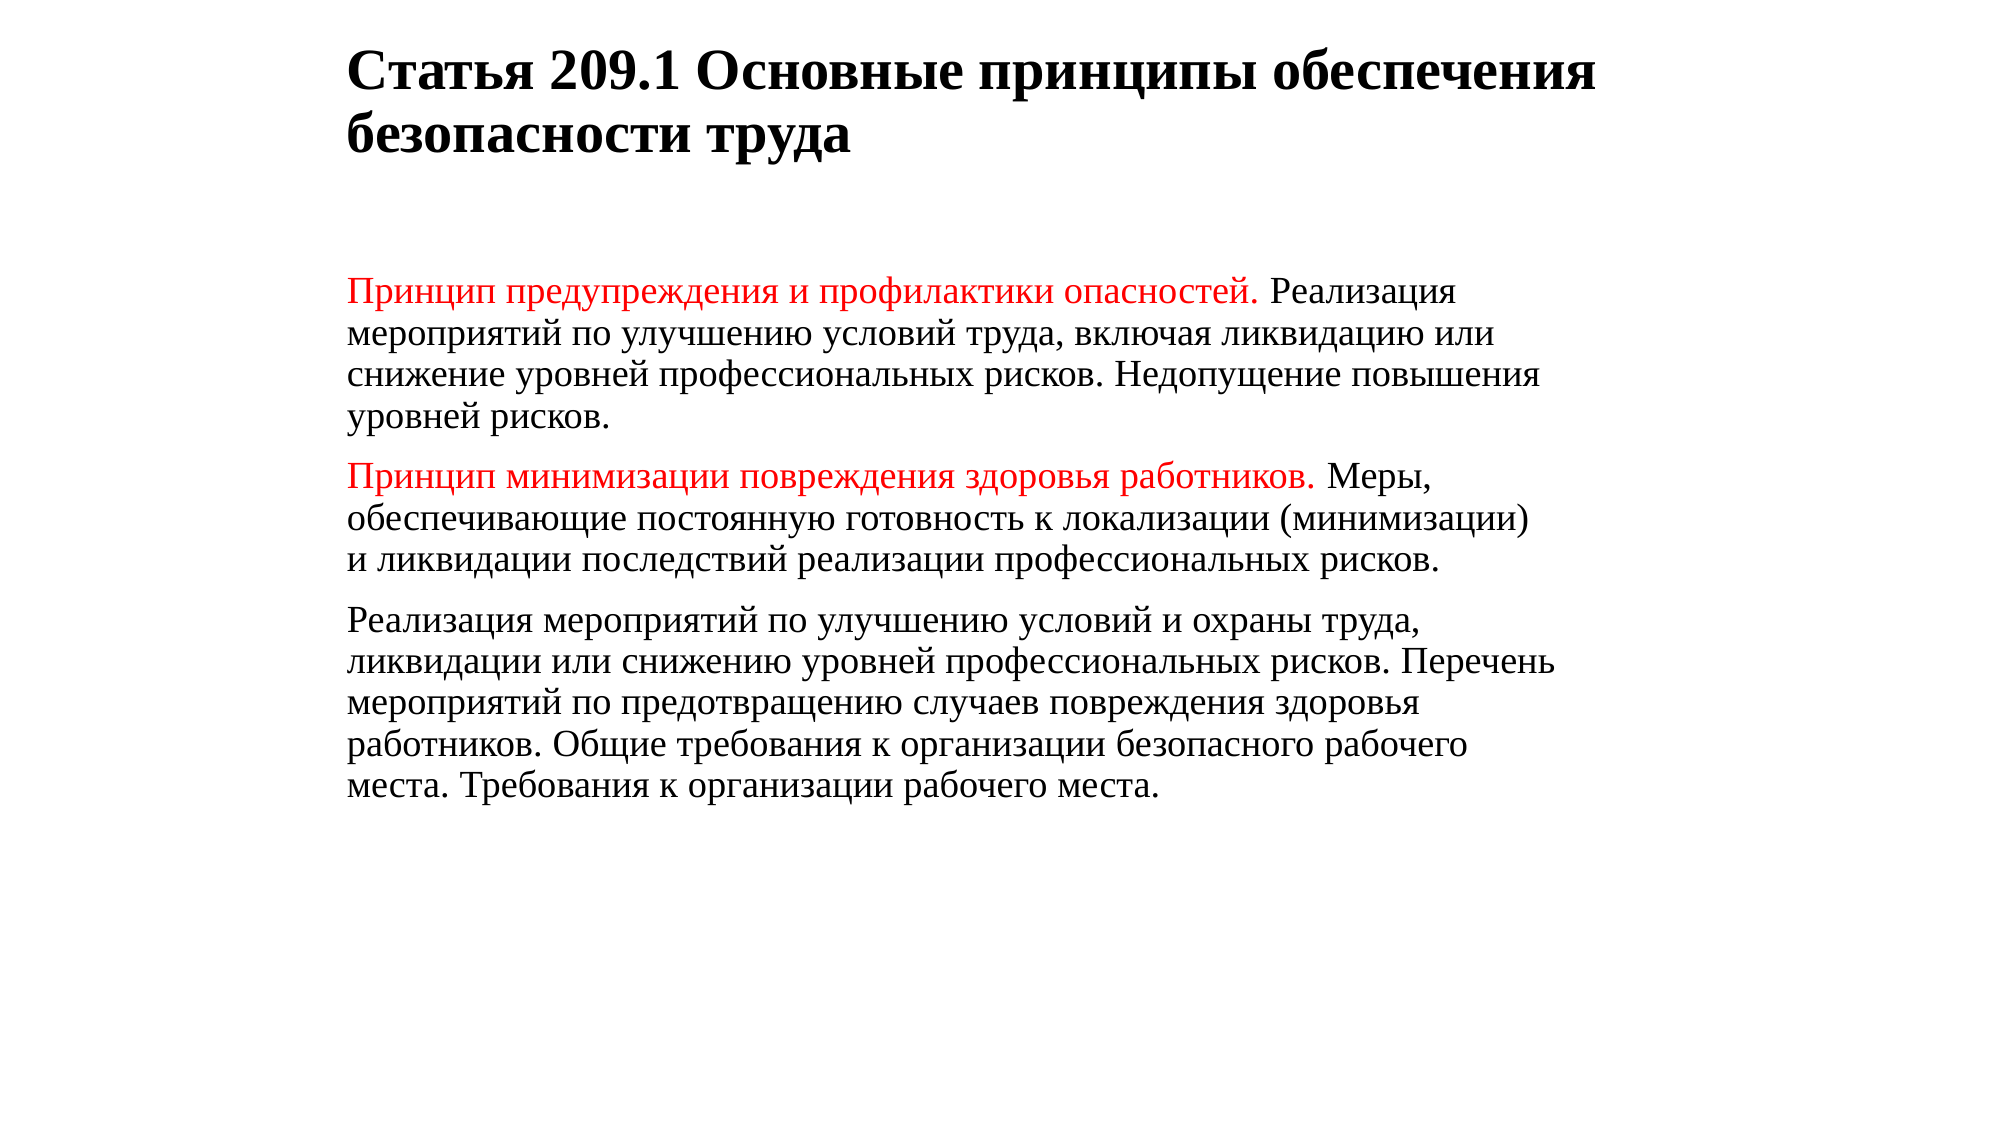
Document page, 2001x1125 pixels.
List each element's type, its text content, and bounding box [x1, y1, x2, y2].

title Статья 209.1 Основные принципы обеспечения безопасности труда [331, 54, 1726, 149]
list Принцип предупреждения и профилактики опасностей. Реализация мероприятий по улучшению условий труда, включая ликвидацию или снижение уровней профессиональных рисков. Недопущение повышения уровней рисков. Принцип минимизации повреждения здоровья работников. Меры, обеспечивающие постоянную готовность к локализации (минимизации) и ликвидации последствий реализации профессиональных рисков. Реализация мероприятий по улучшению условий и охраны труда, ликвидации или снижению уровней профессиональных рисков. Перечень мероприятий по предотвращению случаев повреждения здоровья работников. Общие требования к организации безопасного рабочего места. Требования к организации рабочего места. [331, 149, 1574, 824]
